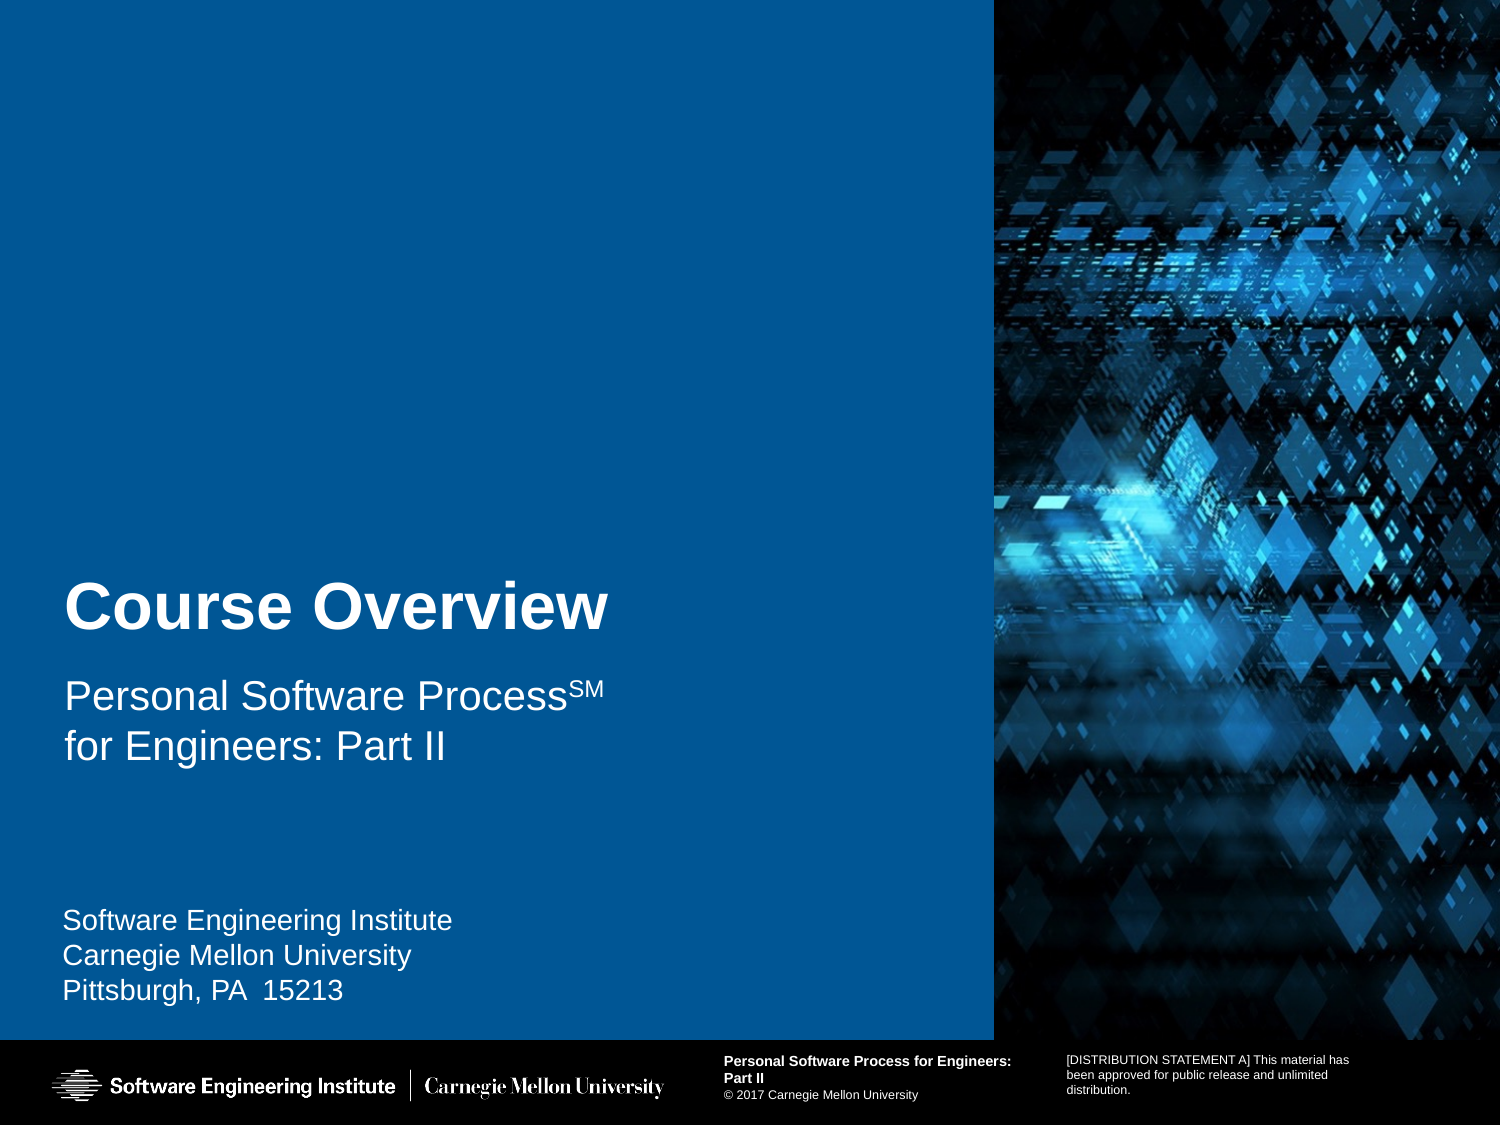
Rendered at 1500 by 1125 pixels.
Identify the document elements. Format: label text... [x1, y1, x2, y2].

subtitle Personal Software ProcessSM for Engineers: Part II [64, 668, 850, 882]
picture [994, 0, 1500, 1040]
picture [43, 1062, 673, 1106]
title Course Overview [64, 43, 850, 644]
